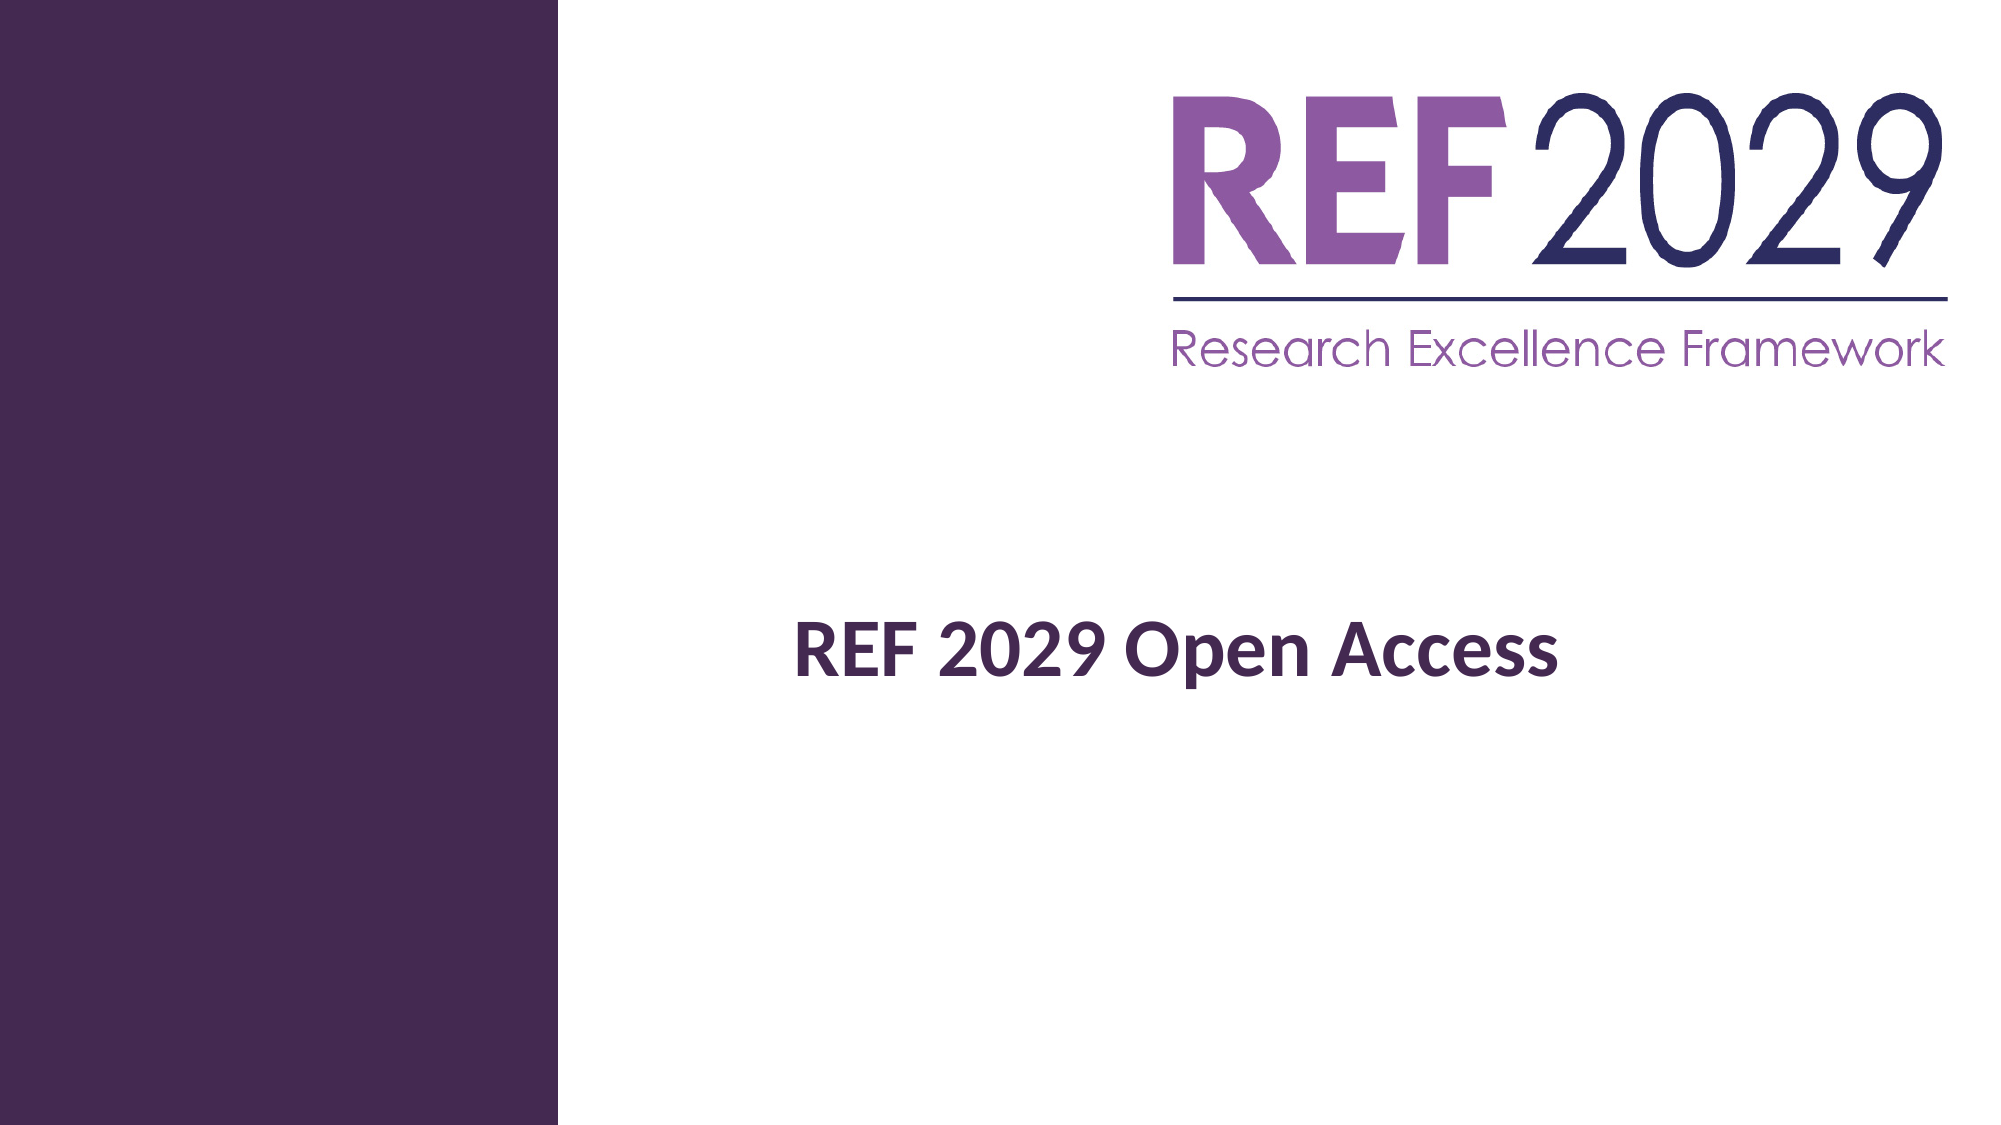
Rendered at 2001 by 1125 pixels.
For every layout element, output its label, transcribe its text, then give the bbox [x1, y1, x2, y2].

title REF 2029 Open Access [603, 298, 1750, 746]
picture [1153, 73, 1967, 391]
text_box [0, 0, 559, 1125]
